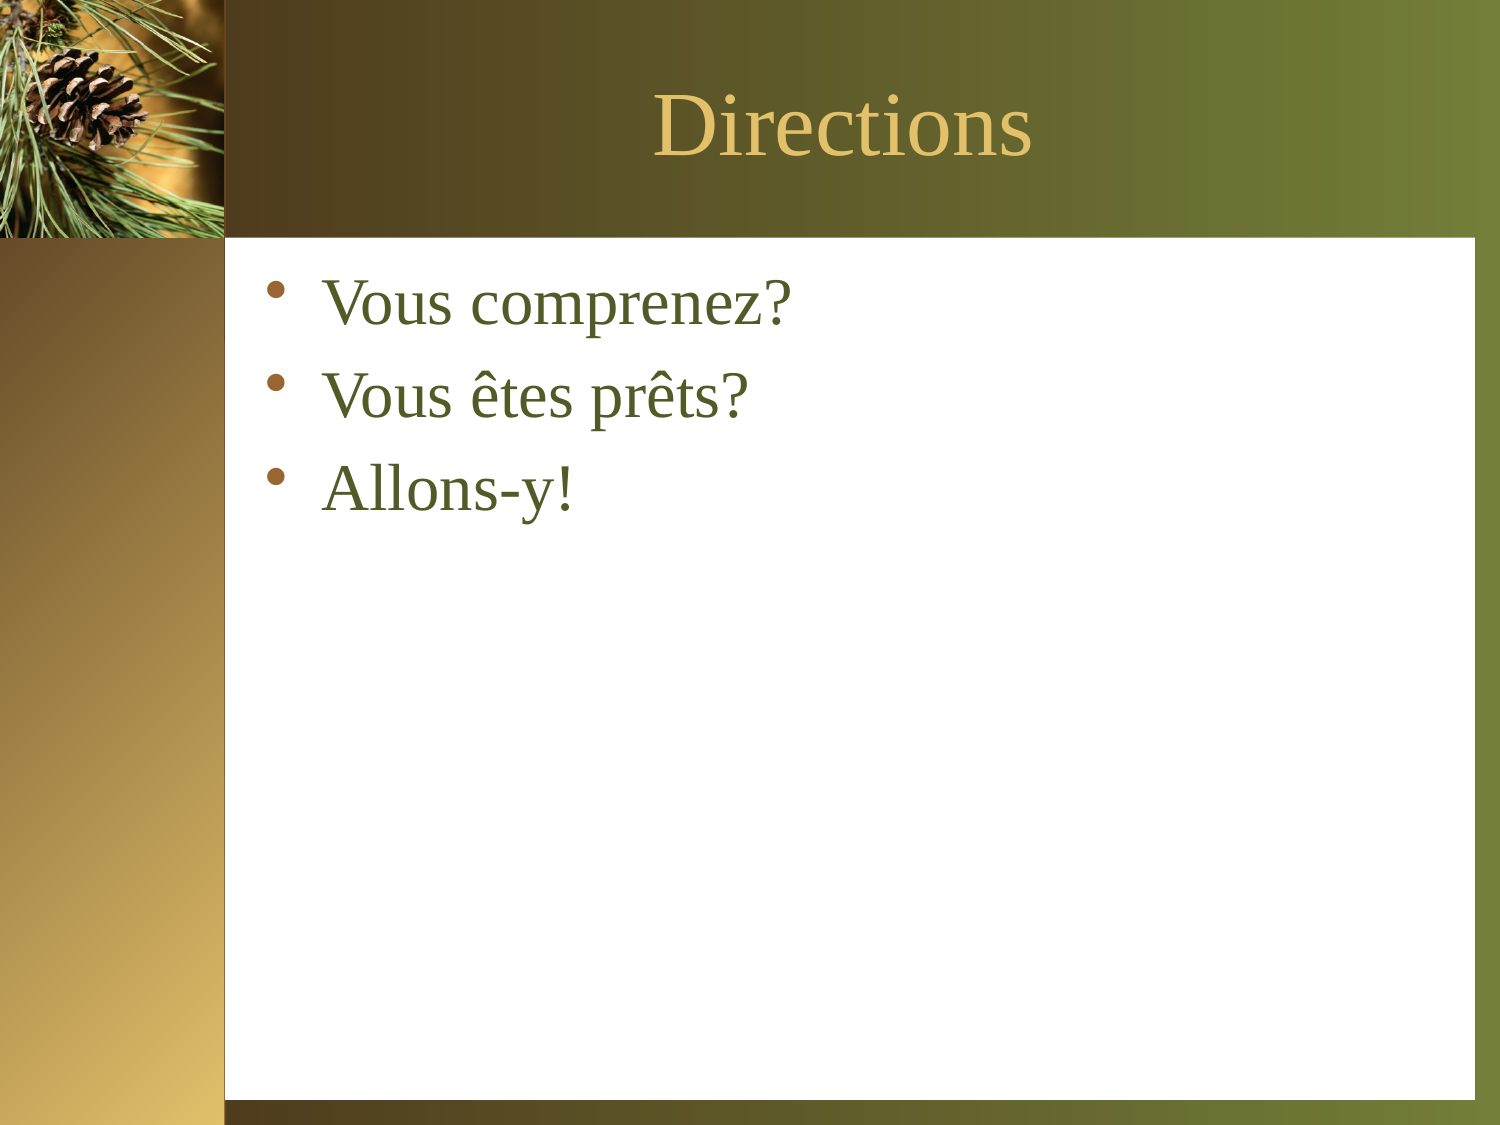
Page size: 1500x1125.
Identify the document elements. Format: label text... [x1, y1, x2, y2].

picture [0, 0, 224, 238]
list Vous comprenez? Vous êtes prêts? Allons-y! [249, 249, 1438, 1088]
title Directions [249, 24, 1438, 213]
